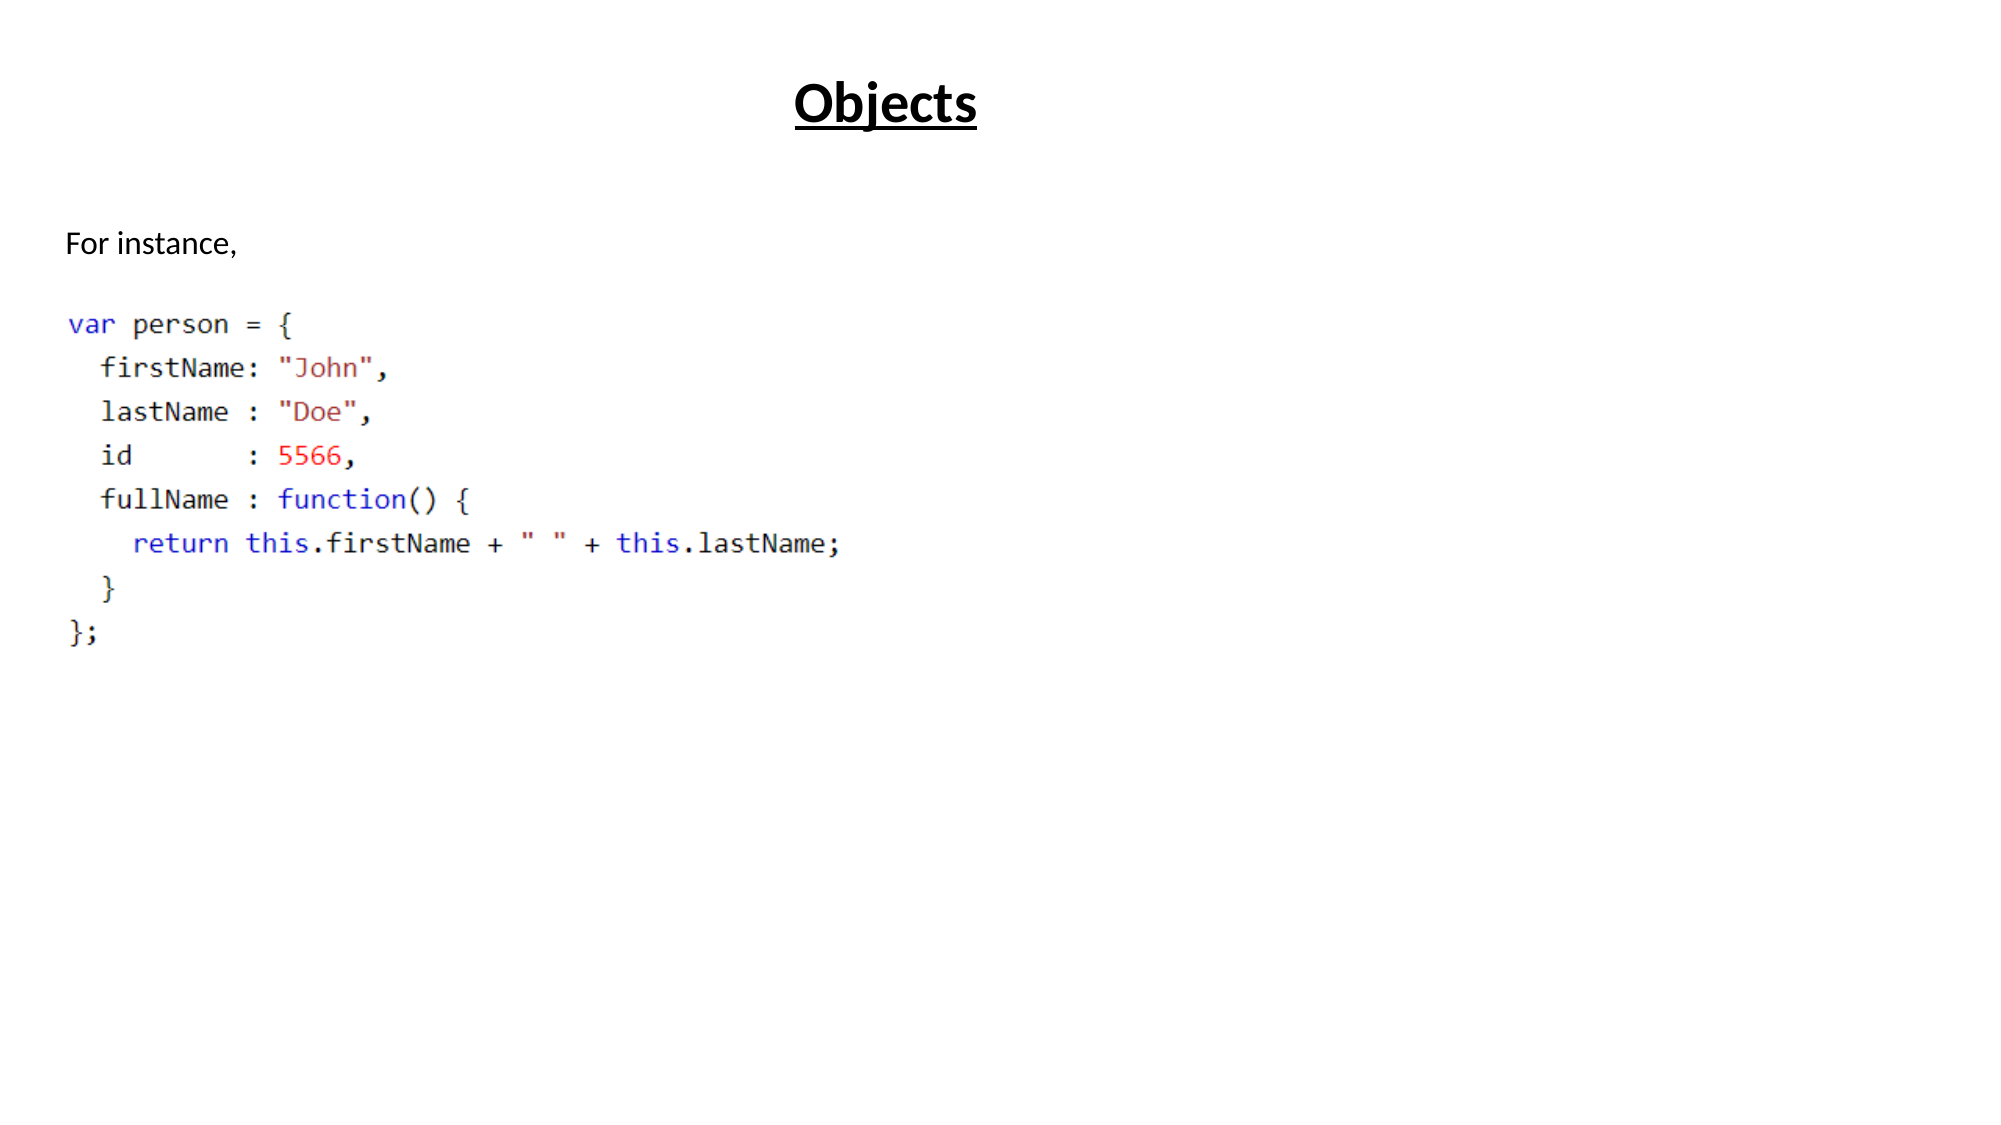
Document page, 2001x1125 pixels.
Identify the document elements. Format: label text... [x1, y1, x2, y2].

text_box Objects [779, 56, 1066, 142]
text_box For instance, [50, 213, 359, 269]
picture [54, 302, 872, 664]
